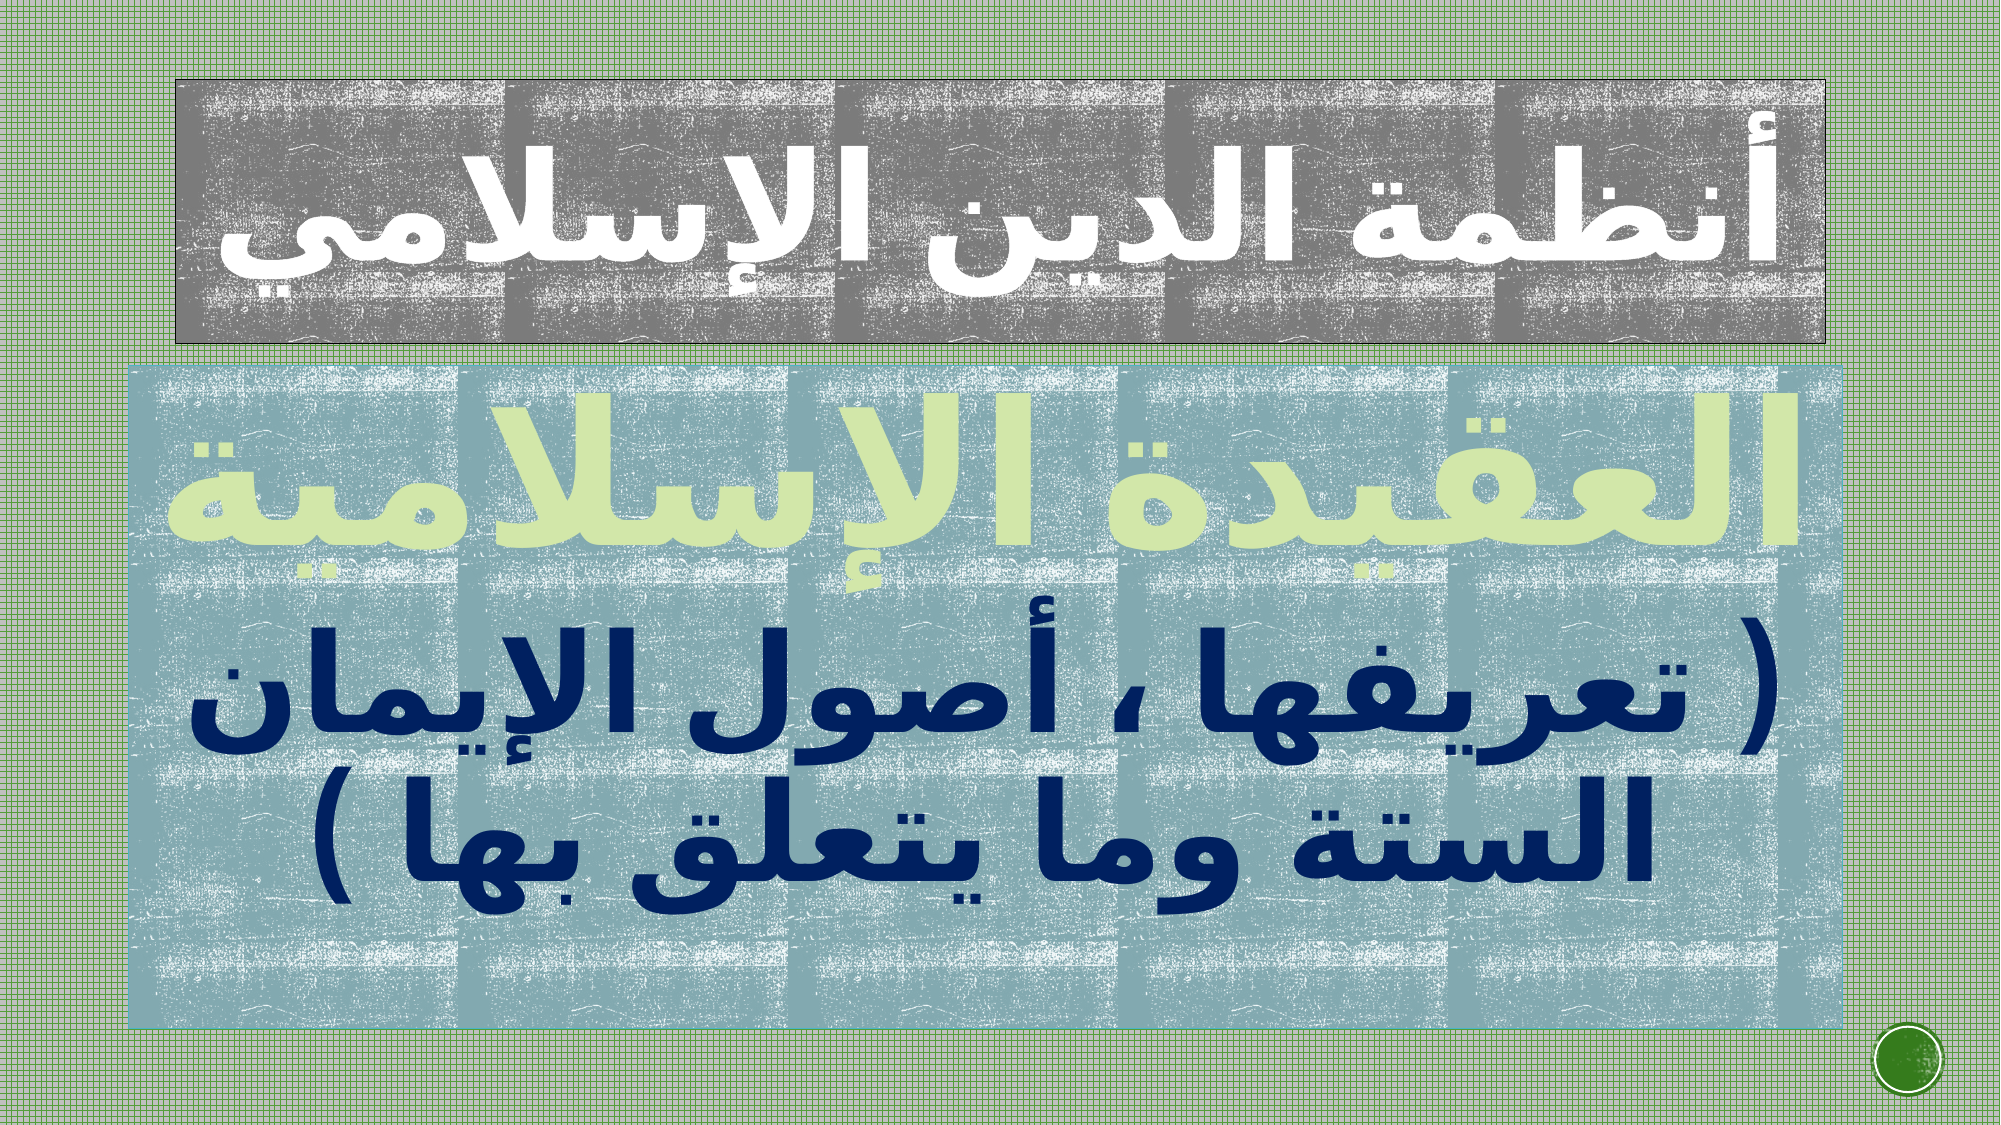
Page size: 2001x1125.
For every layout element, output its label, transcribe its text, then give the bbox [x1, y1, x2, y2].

title أنظمة الدين الإسلامي [175, 79, 1826, 344]
list العقيدة الإسلامية ( تعريفها ، أصول الإيمان الستة وما يتعلق بها ) [128, 365, 1843, 1029]
